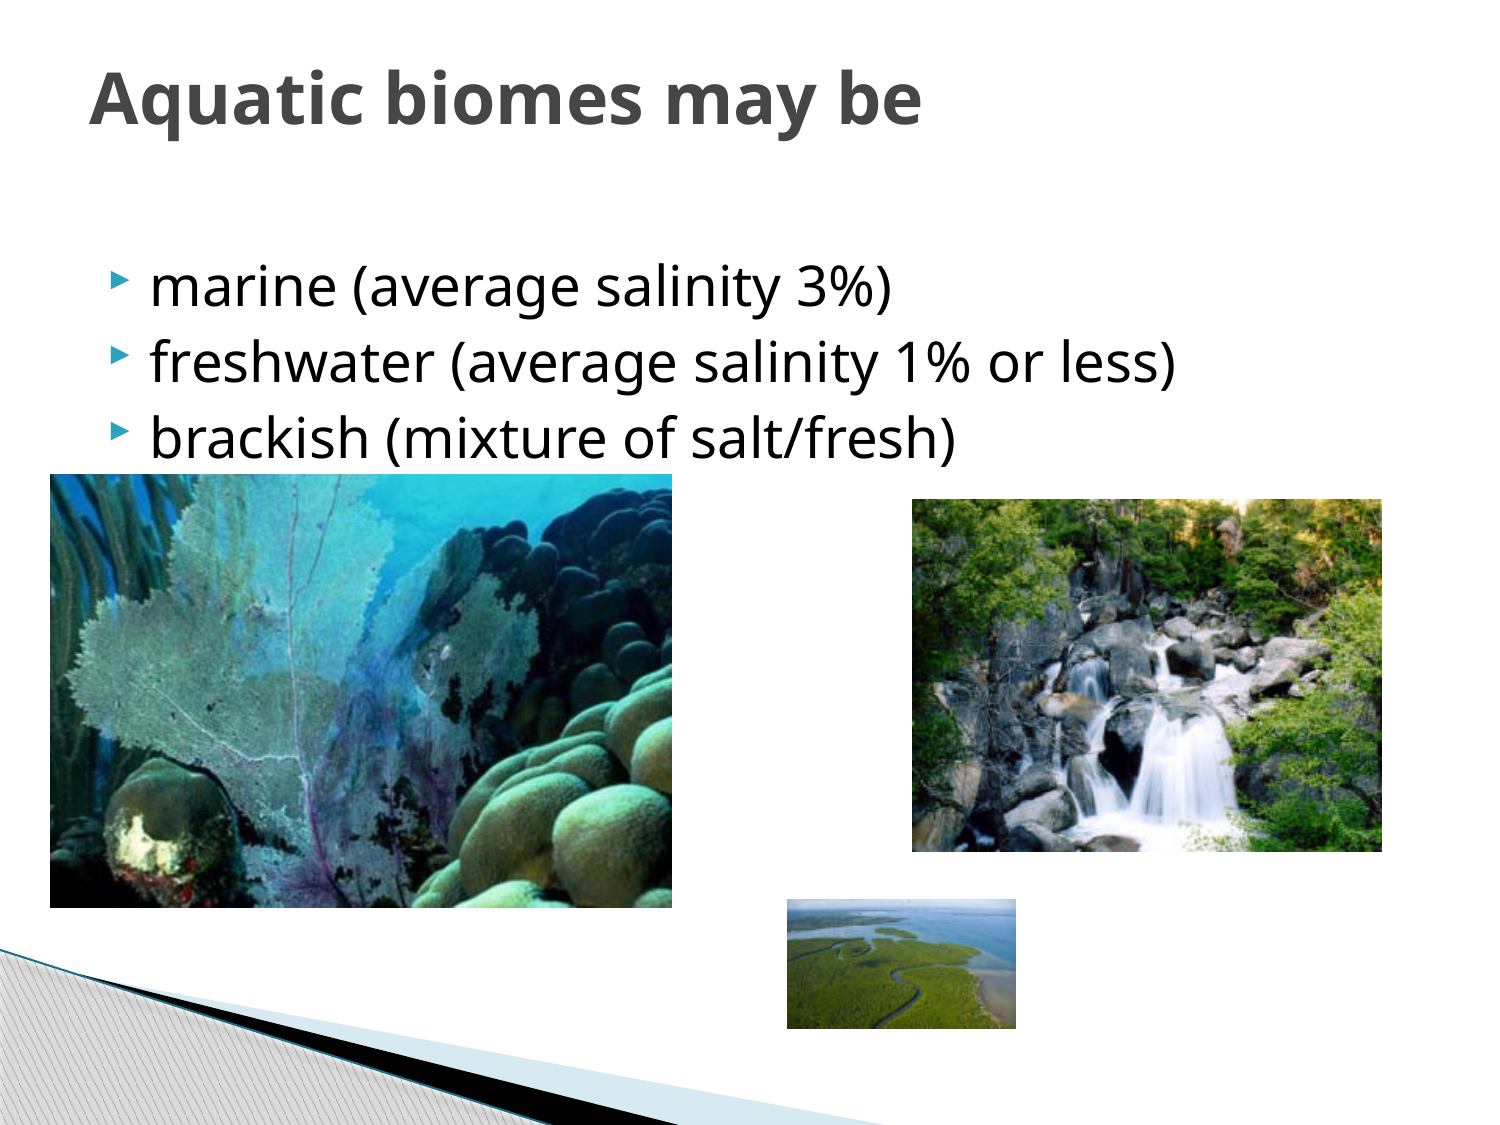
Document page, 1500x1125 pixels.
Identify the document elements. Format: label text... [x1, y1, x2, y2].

list marine (average salinity 3%) freshwater (average salinity 1% or less) brackish (mixture of salt/fresh) [75, 243, 1425, 986]
picture [49, 474, 673, 909]
title Aquatic biomes may be [75, 45, 1425, 233]
picture [787, 899, 1016, 1029]
picture [912, 499, 1382, 852]
